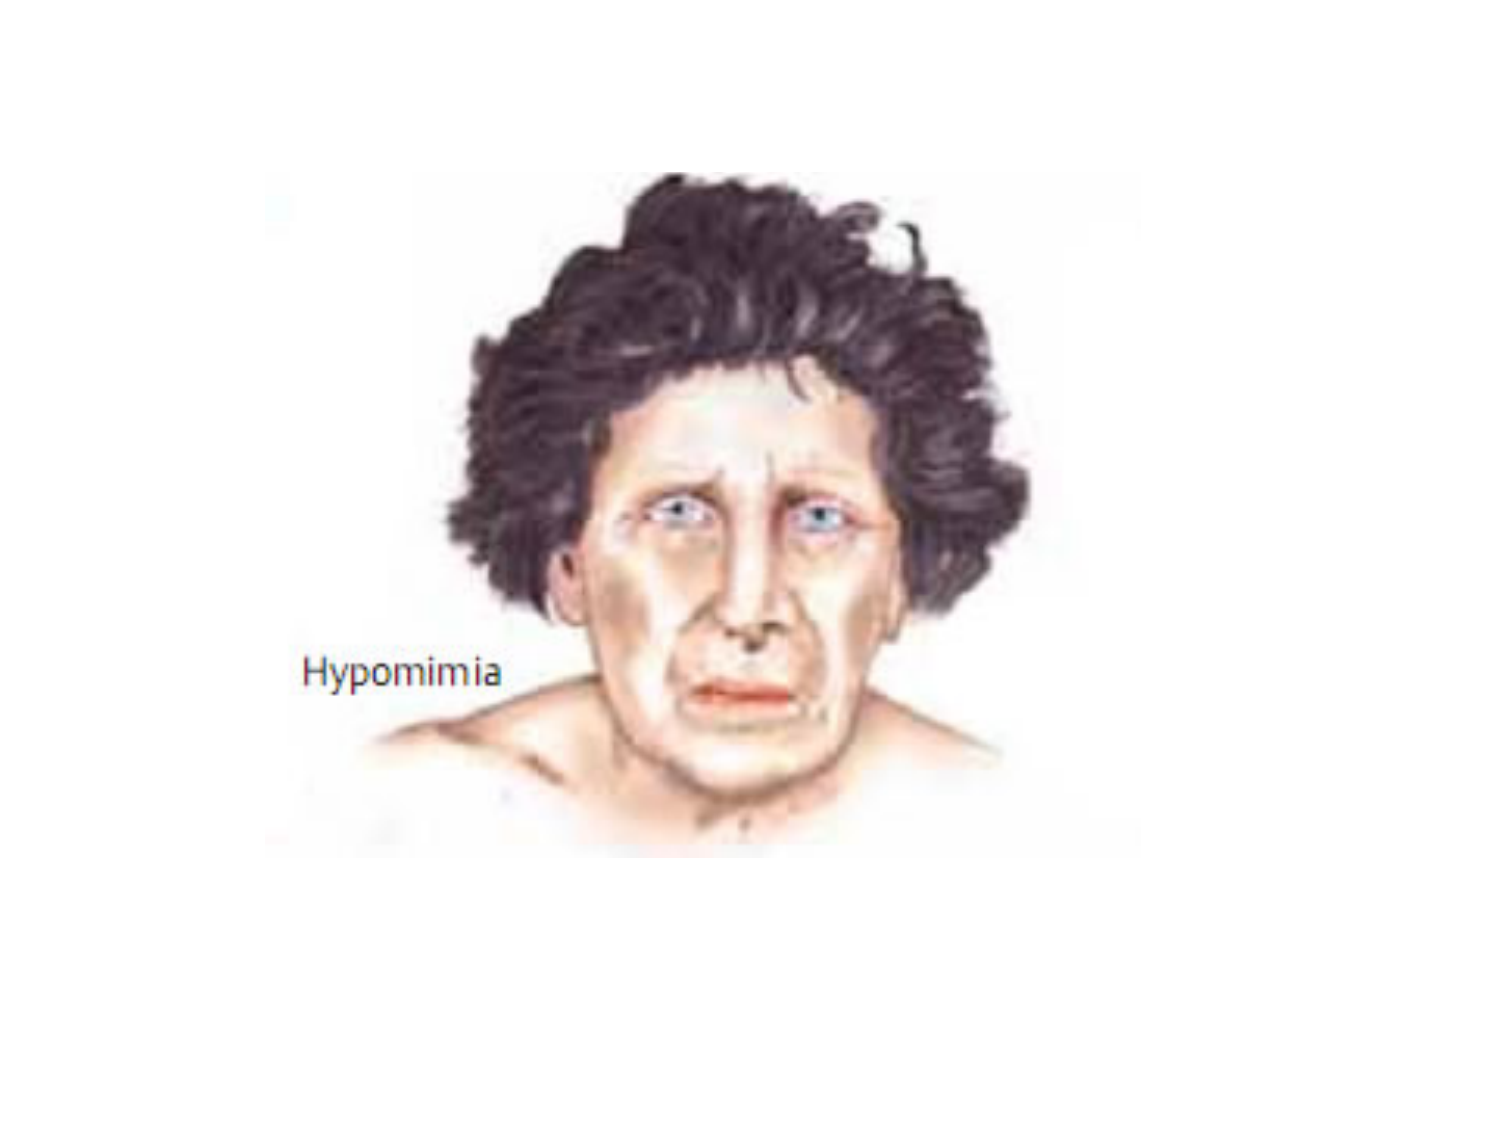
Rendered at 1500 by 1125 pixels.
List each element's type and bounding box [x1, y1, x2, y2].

picture [265, 172, 1141, 858]
